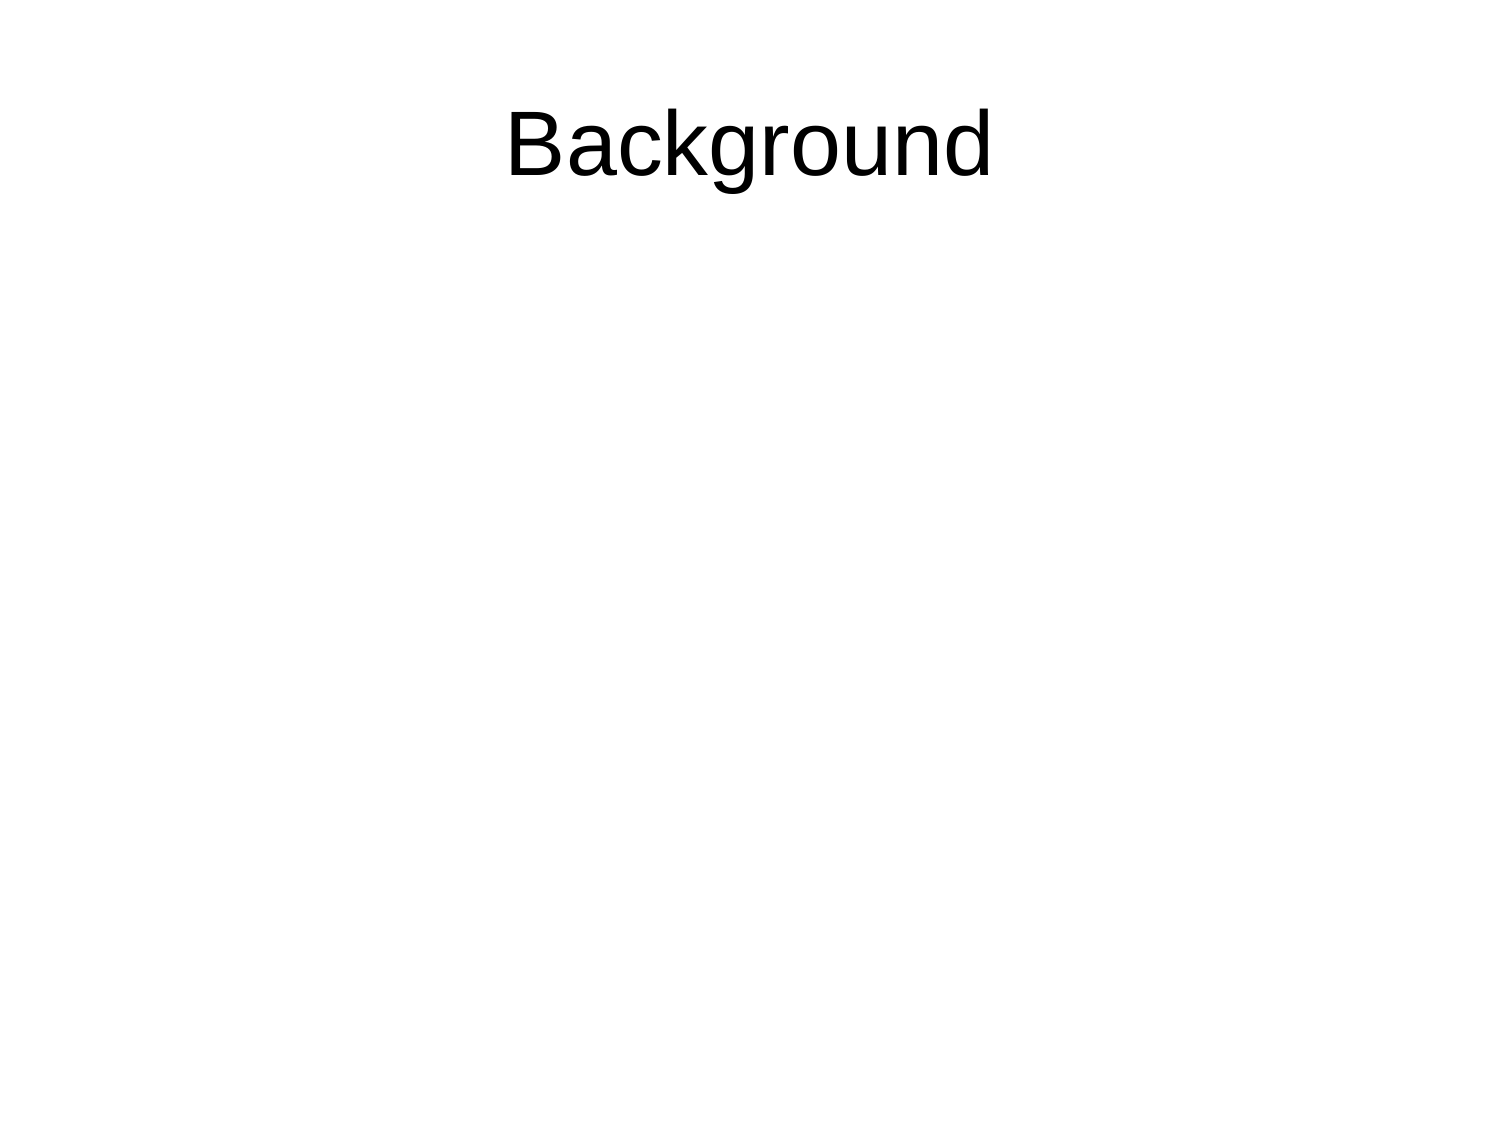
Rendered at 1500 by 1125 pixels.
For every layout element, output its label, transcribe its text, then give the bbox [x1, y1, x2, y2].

title Background [74, 44, 1426, 233]
